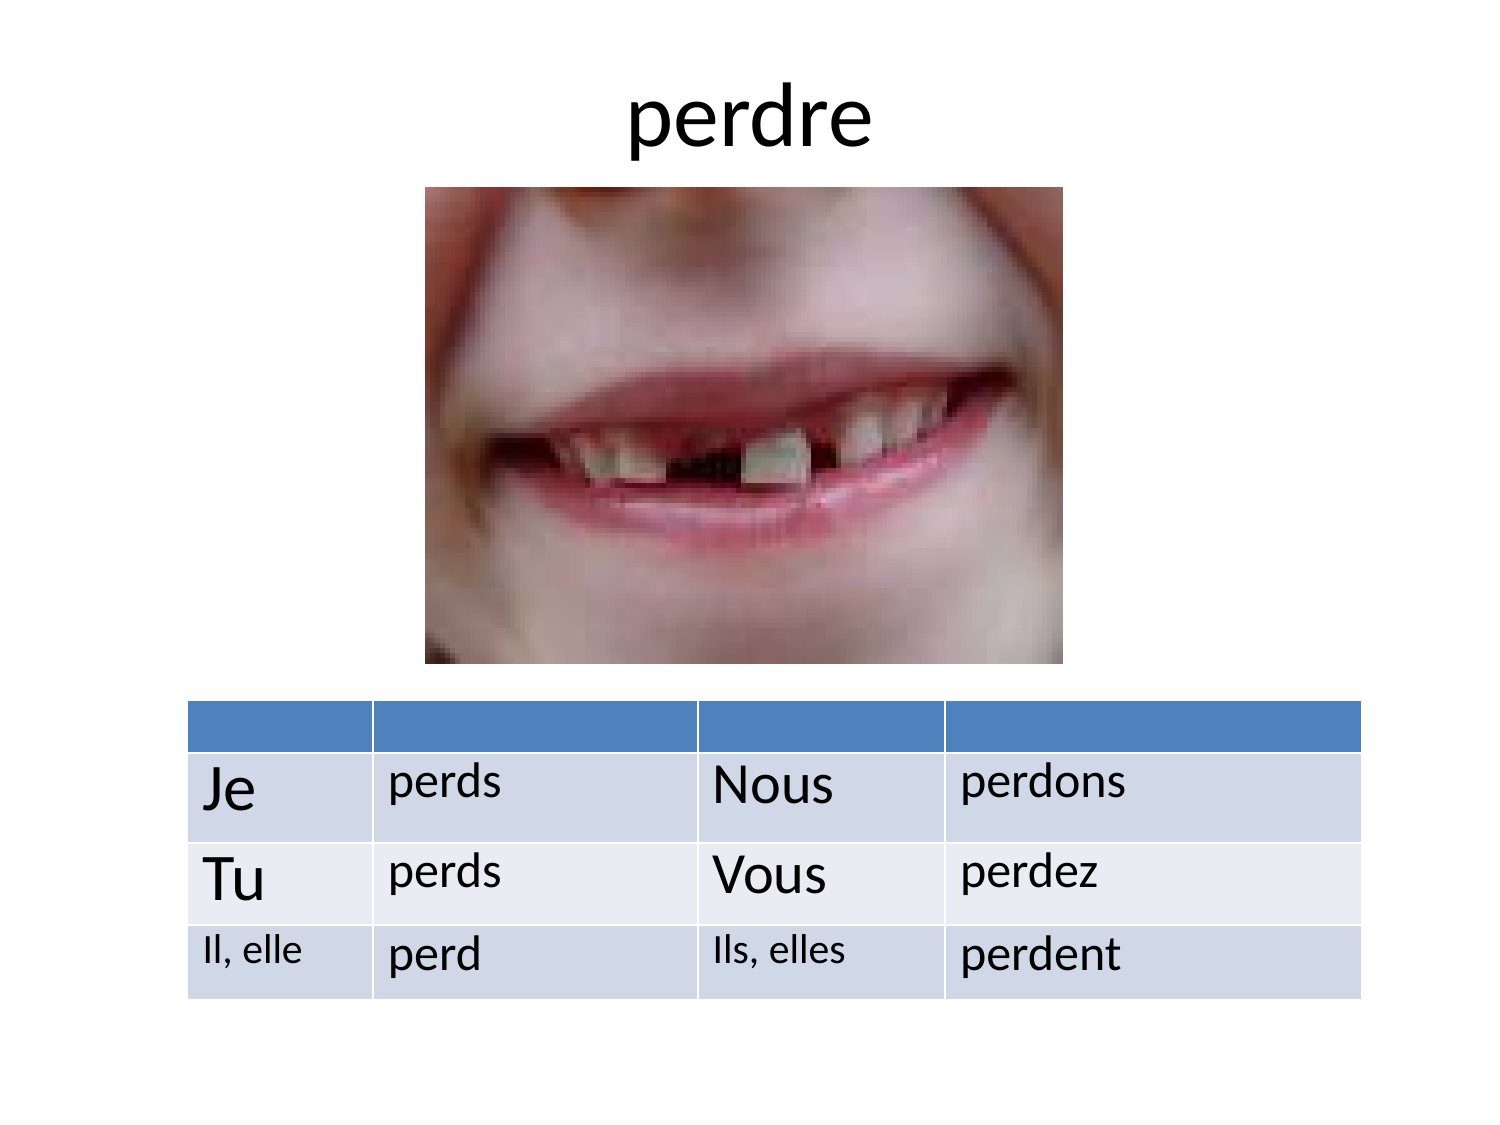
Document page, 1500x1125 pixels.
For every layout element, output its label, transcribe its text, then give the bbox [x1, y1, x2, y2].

table_cell Tu [188, 844, 372, 924]
table_cell Nous [699, 754, 944, 842]
picture [424, 187, 1063, 664]
table_cell perdez [946, 844, 1361, 924]
table_cell Il, elle [188, 926, 372, 999]
table_cell Ils, elles [699, 926, 944, 999]
title perdre [75, 45, 1425, 175]
table_header [188, 701, 372, 752]
table_cell perd [374, 926, 697, 999]
table_header [946, 701, 1361, 752]
table_cell Je [188, 754, 372, 842]
table_cell perds [374, 844, 697, 924]
table_cell perds [374, 754, 697, 842]
table_header [699, 701, 944, 752]
table_cell perdent [946, 926, 1361, 999]
table_cell perdons [946, 754, 1361, 842]
table_cell Vous [699, 844, 944, 924]
table_header [374, 701, 697, 752]
